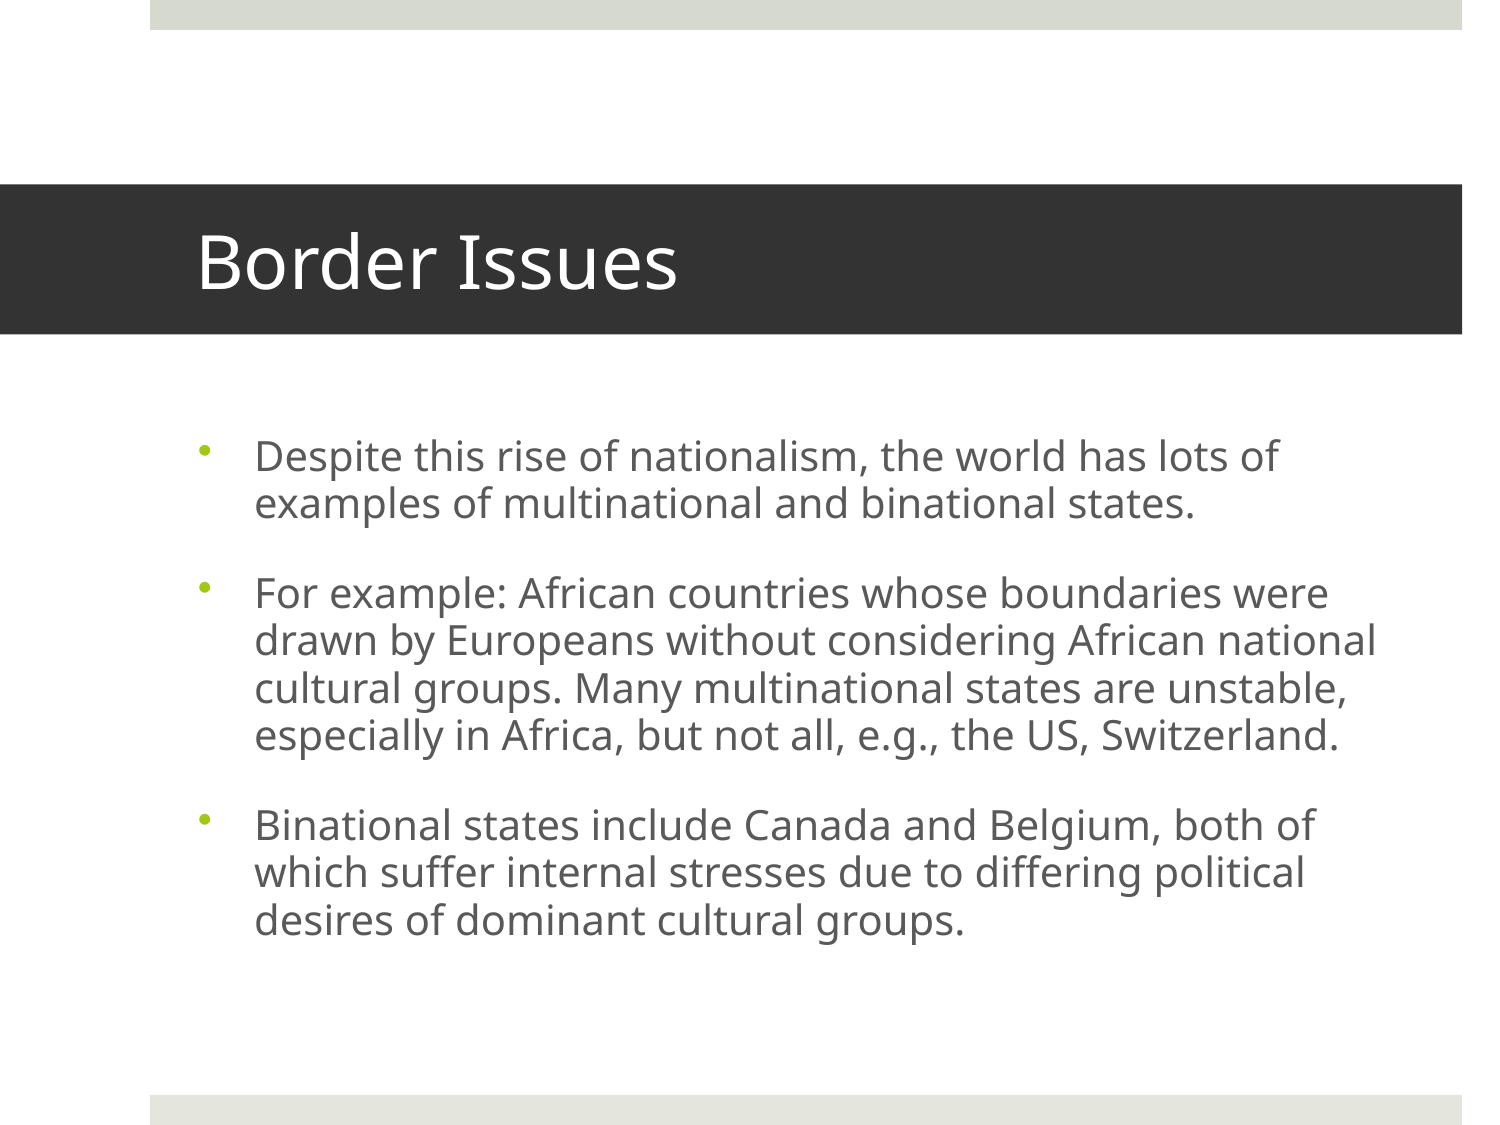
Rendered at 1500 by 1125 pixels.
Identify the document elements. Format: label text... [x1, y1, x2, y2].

list Despite this rise of nationalism, the world has lots of examples of multinational and binational states. For example: African countries whose boundaries were drawn by Europeans without considering African national cultural groups. Many multinational states are unstable, especially in Africa, but not all, e.g., the US, Switzerland. Binational states include Canada and Belgium, both of which suffer internal stresses due to differing political desires of dominant cultural groups. [182, 425, 1432, 1028]
title Border Issues [0, 184, 1463, 335]
